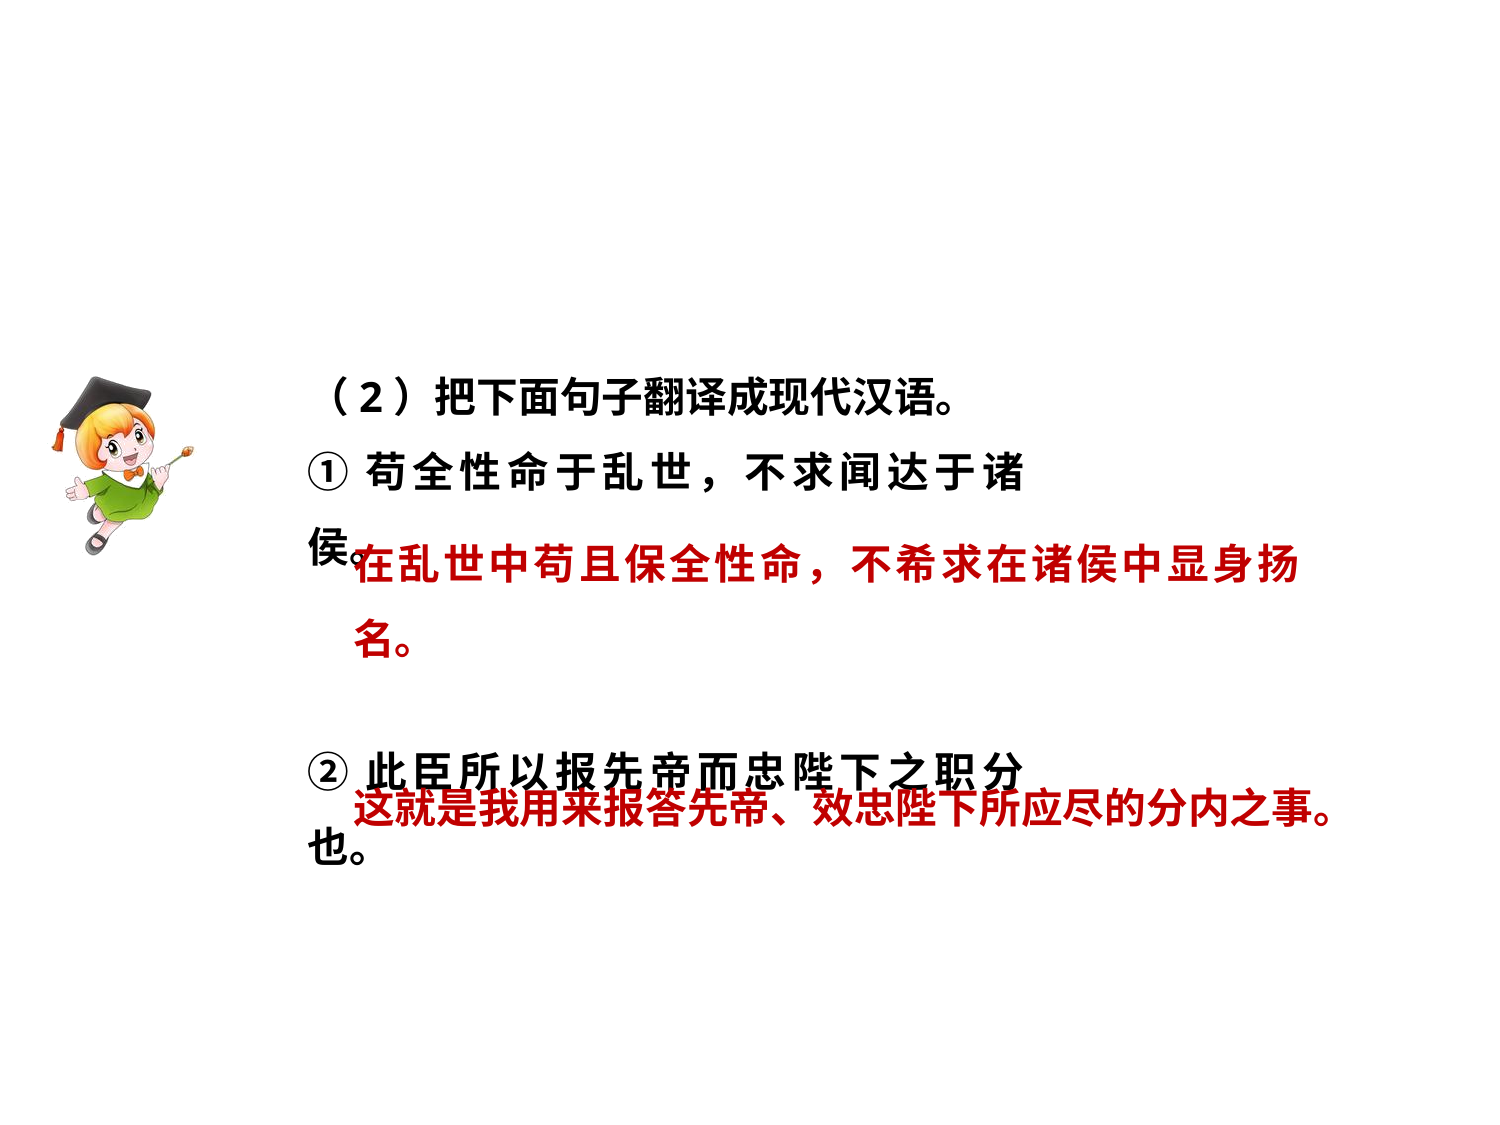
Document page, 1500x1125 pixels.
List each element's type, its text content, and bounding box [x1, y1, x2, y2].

text_box 这就是我用来报答先帝、效忠陛下所应尽的分内之事。 [338, 749, 1372, 840]
text_box （2）把下面句子翻译成现代汉语。 ①苟全性命于乱世，不求闻达于诸侯。 ②此臣所以报先帝而忠陛下之职分也。 [292, 337, 1039, 878]
picture [47, 355, 200, 572]
text_box 在乱世中苟且保全性命，不希求在诸侯中显身扬名。 [338, 505, 1314, 671]
